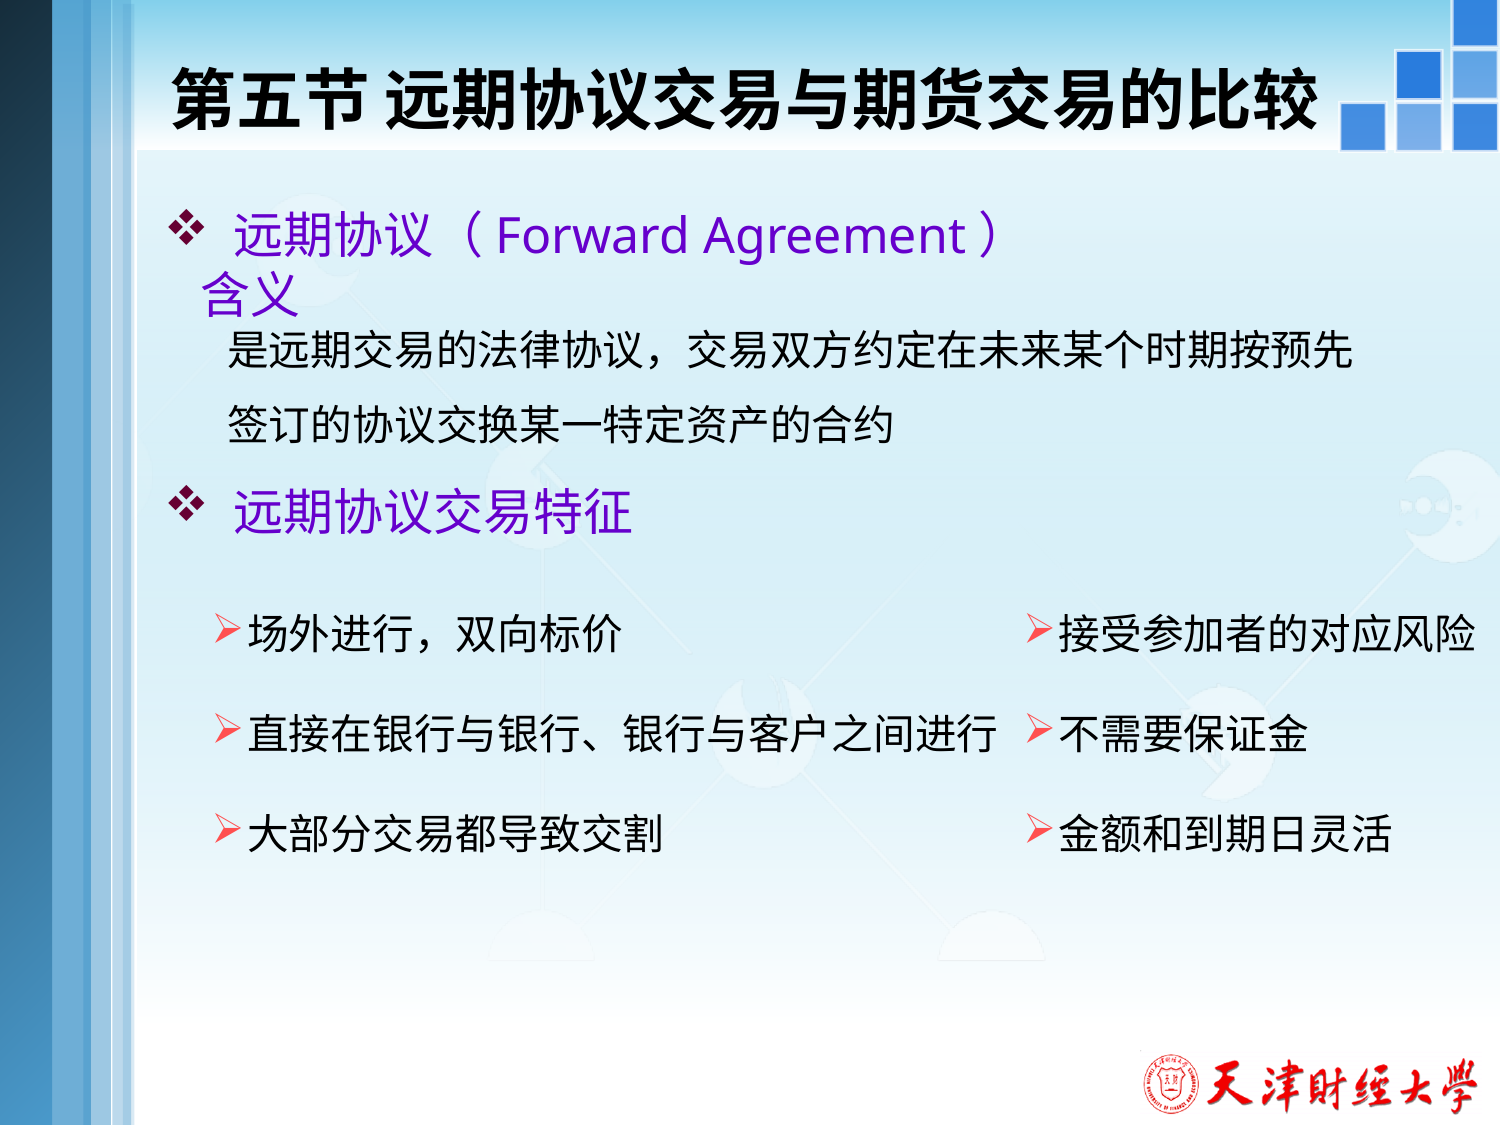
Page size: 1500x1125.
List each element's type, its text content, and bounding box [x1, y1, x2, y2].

text_box 接受参加者的对应风险 不需要保证金 金额和到期日灵活 [1008, 550, 1497, 866]
text_box 远期协议（Forward Agreement）含义 [150, 196, 1088, 332]
picture [1131, 1049, 1500, 1119]
text_box 远期协议交易特征 [150, 472, 800, 548]
text_box 是远期交易的法律协议，交易双方约定在未来某个时期按预先签订的协议交换某一特定资产的合约 [212, 290, 1375, 456]
picture [132, 150, 1500, 965]
title 第五节 远期协议交易与期货交易的比较 [154, 66, 1380, 129]
text_box 场外进行，双向标价 直接在银行与银行、银行与客户之间进行 大部分交易都导致交割 [196, 550, 1041, 944]
